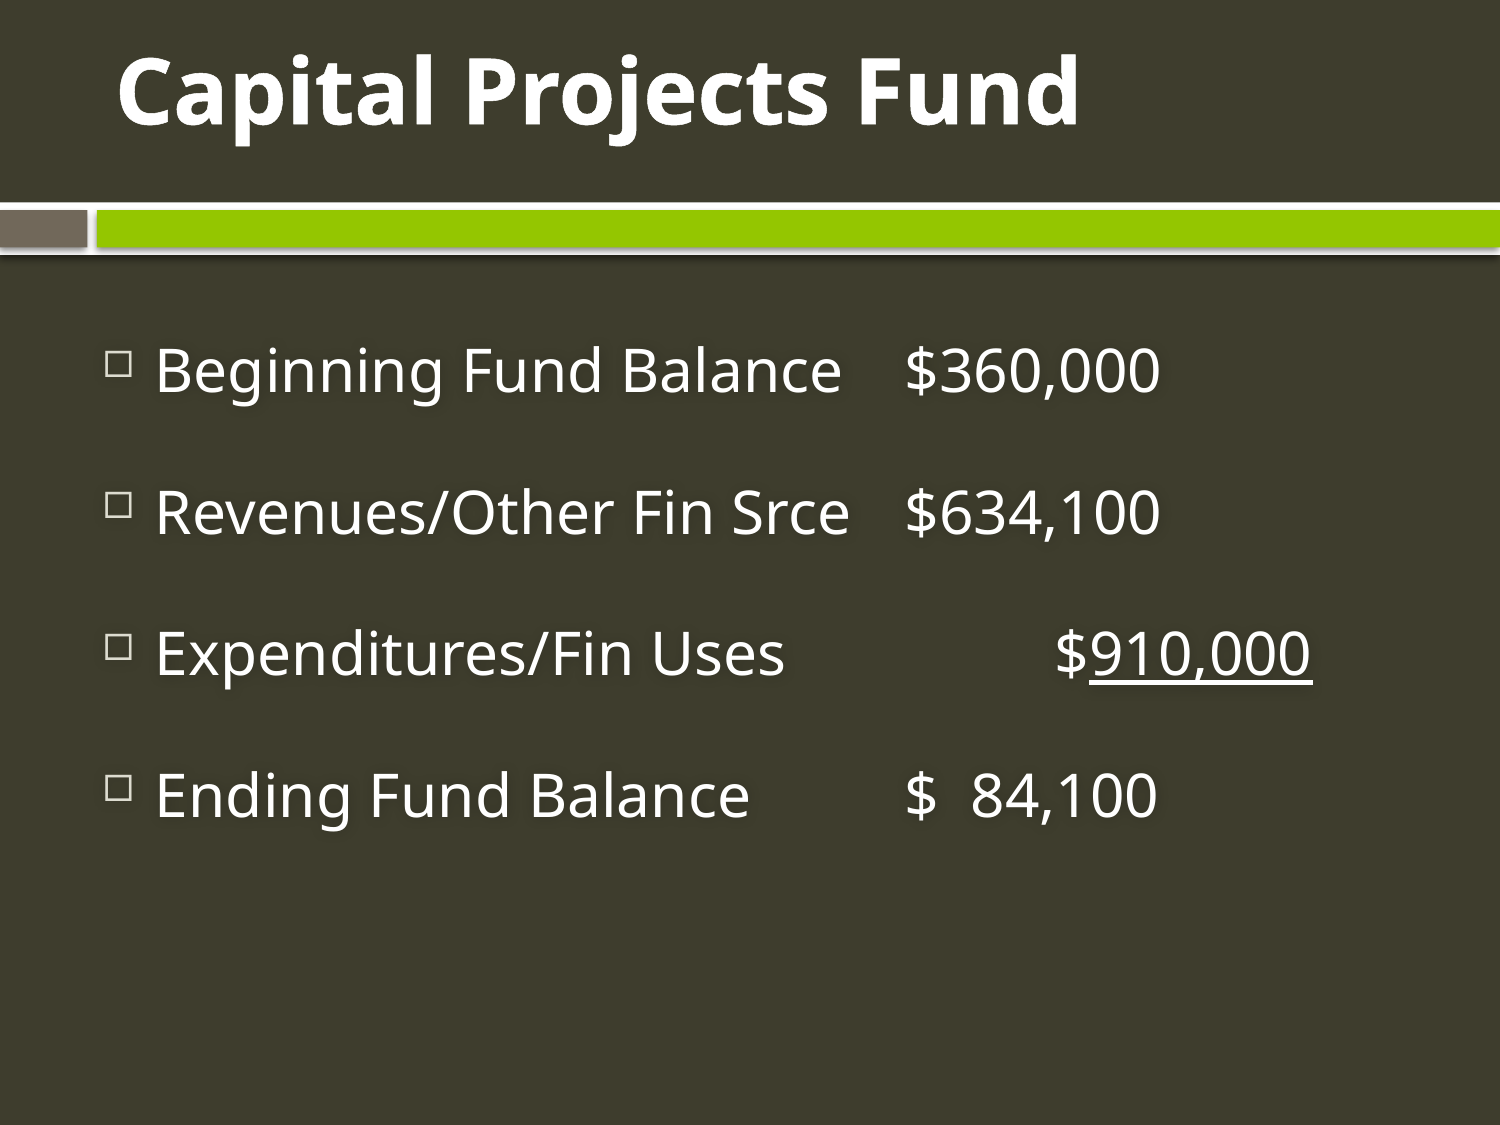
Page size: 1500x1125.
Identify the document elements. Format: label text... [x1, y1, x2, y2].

list Beginning Fund Balance $360,000 Revenues/Other Fin Srce $634,100 Expenditures/Fin Uses $910,000 Ending Fund Balance $ 84,100 [87, 324, 1425, 1063]
title Capital Projects Fund [99, 0, 1438, 175]
